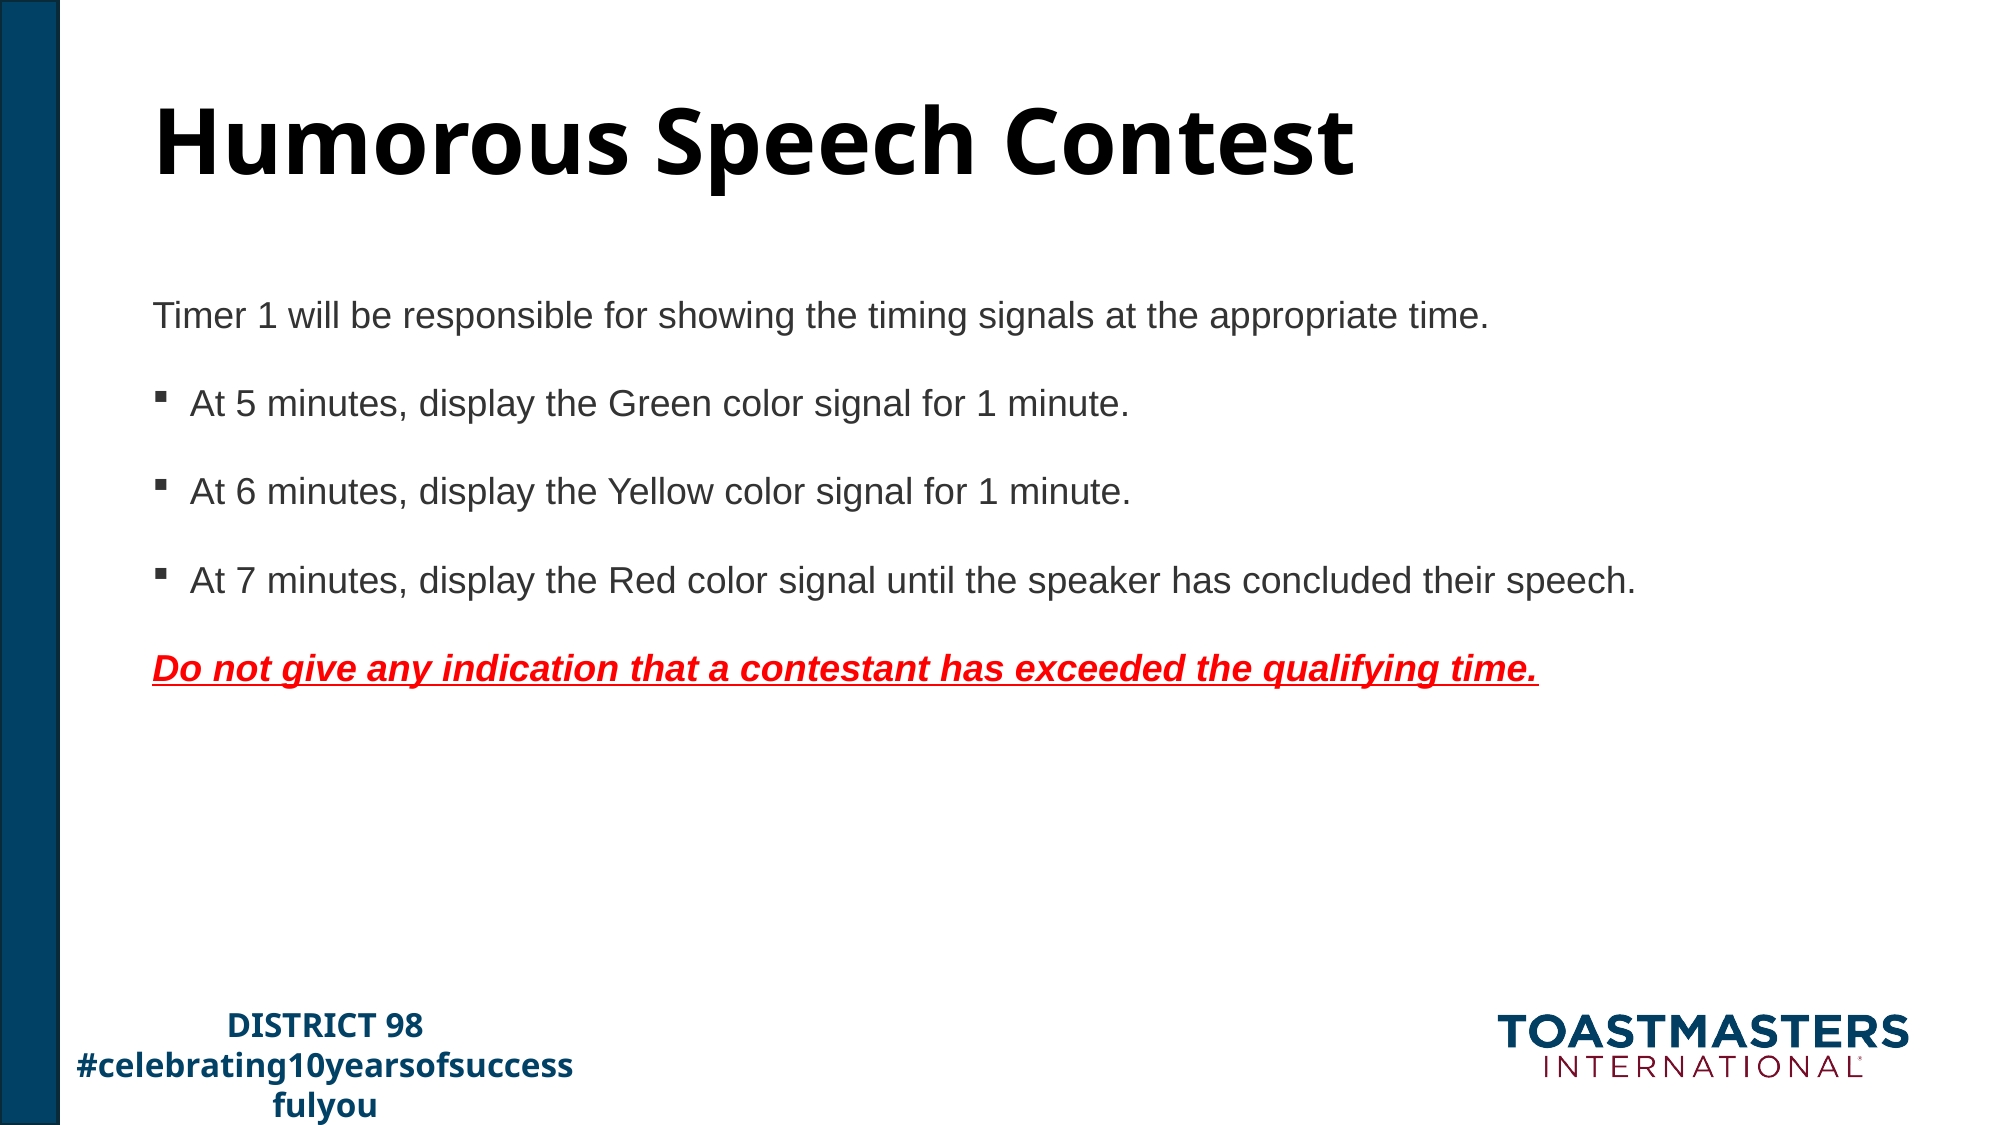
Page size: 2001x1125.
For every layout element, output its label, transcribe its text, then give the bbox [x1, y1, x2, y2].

text_box DISTRICT 98 #celebrating10yearsofsuccessfulyou [57, 996, 593, 1125]
picture [1383, 631, 2000, 1125]
list Timer 1 will be responsible for showing the timing signals at the appropriate time. At 5 minutes, display the Green color signal for 1 minute. At 6 minutes, display the Yellow color signal for 1 minute. At 7 minutes, display the Red color signal until the speaker has concluded their speech. Do not give any indication that a contestant has exceeded the qualifying time. [137, 260, 1865, 950]
text_box [0, 0, 60, 1125]
title Humorous Speech Contest [137, 59, 1944, 229]
